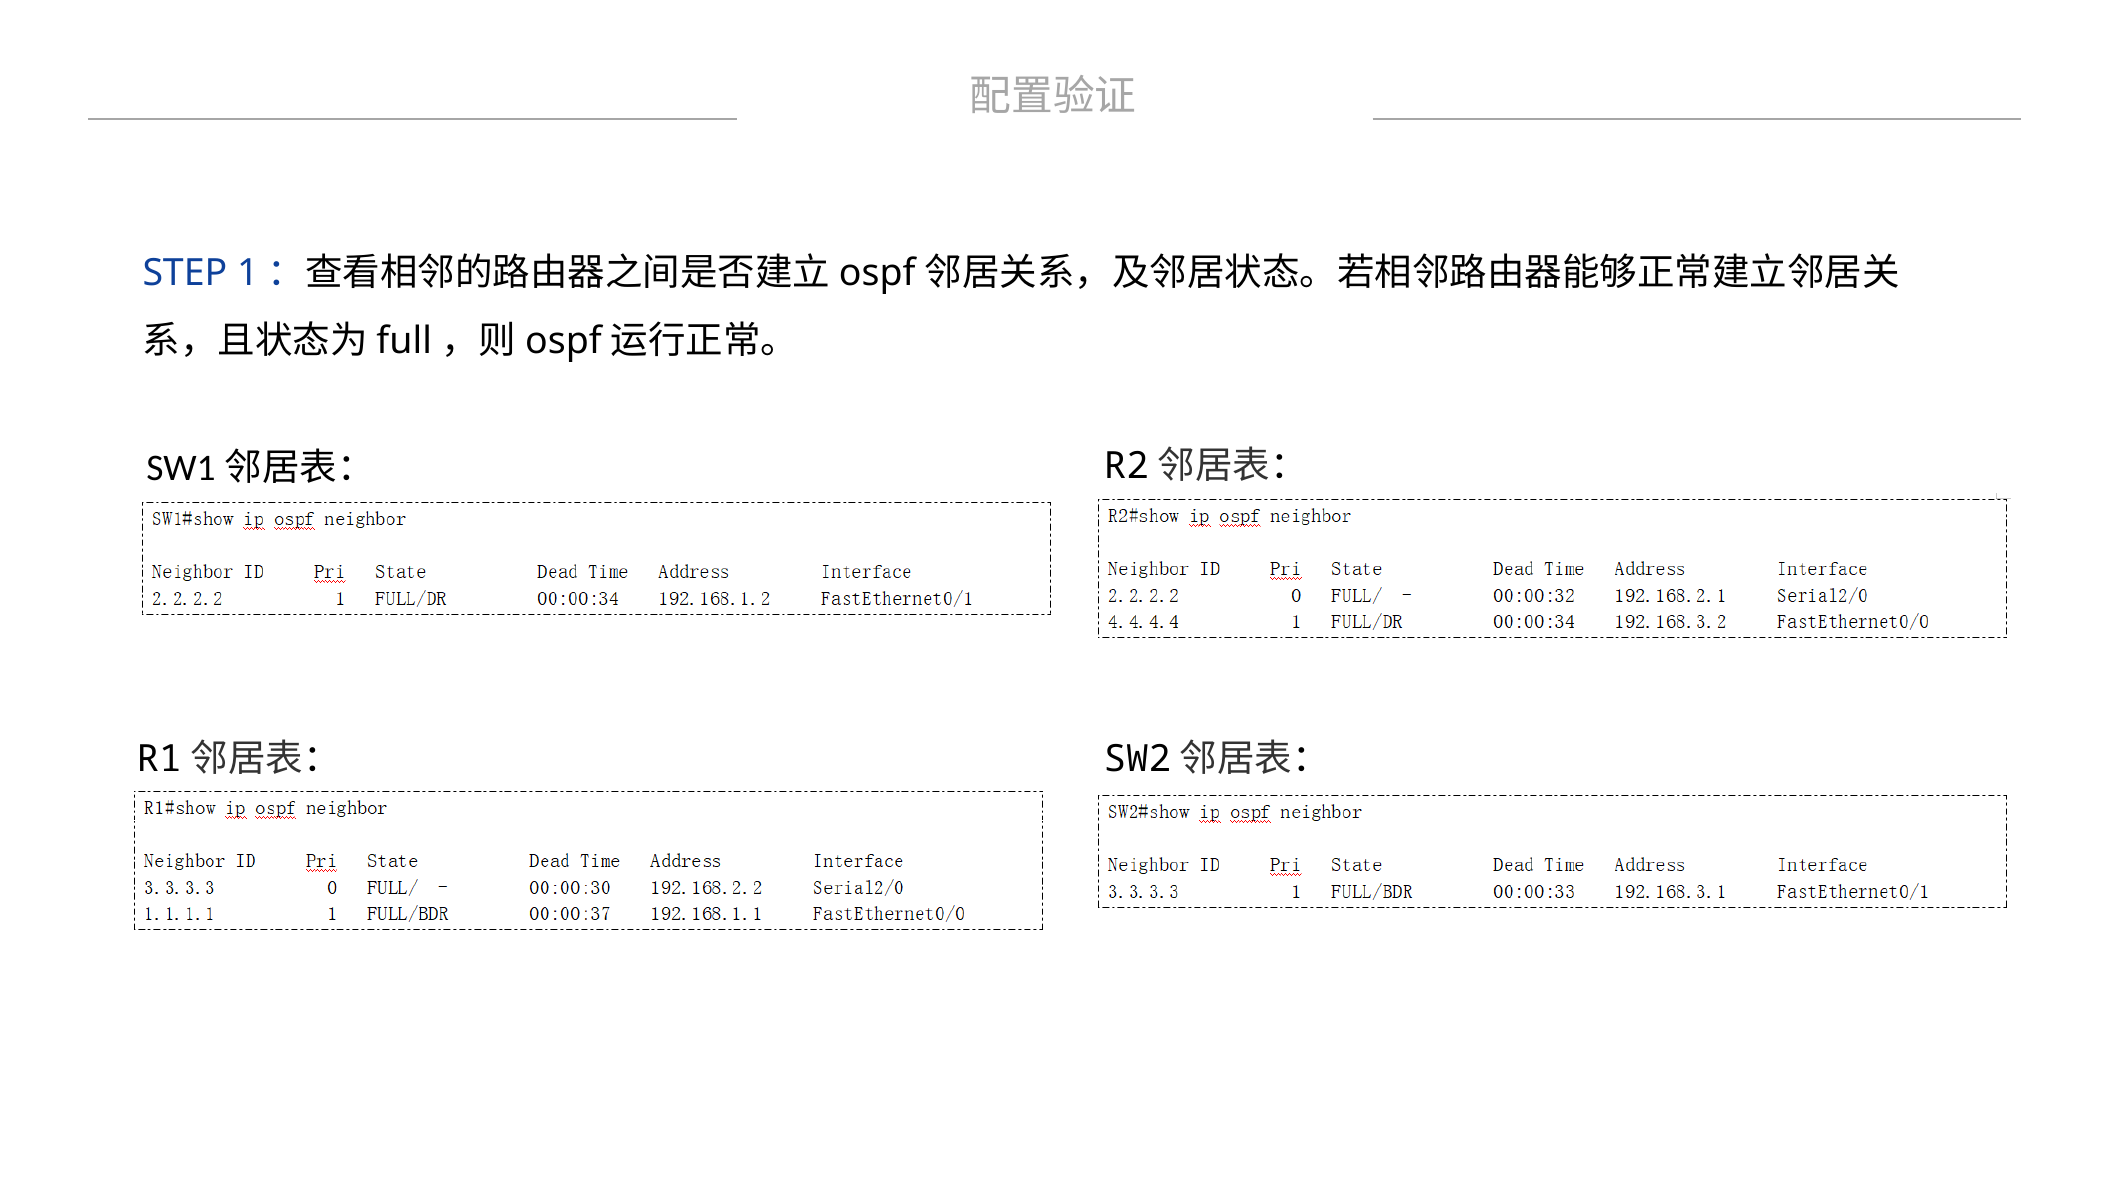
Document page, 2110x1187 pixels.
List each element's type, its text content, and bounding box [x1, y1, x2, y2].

text_box R2邻居表： [1045, 433, 1879, 493]
picture [127, 787, 1047, 935]
picture [1094, 493, 2011, 641]
text_box SW2邻居表： [1045, 726, 1879, 787]
picture [1093, 788, 2012, 913]
text_box 配置验证 [729, 68, 1377, 119]
text_box STEP 1：查看相邻的路由器之间是否建立ospf邻居关系，及邻居状态。若相邻路由器能够正常建立邻居关系，且状态为full，则ospf运行正常。 [127, 218, 1986, 369]
text_box SW1邻居表： [87, 435, 399, 495]
picture [137, 494, 1055, 619]
text_box R1邻居表： [78, 726, 912, 787]
